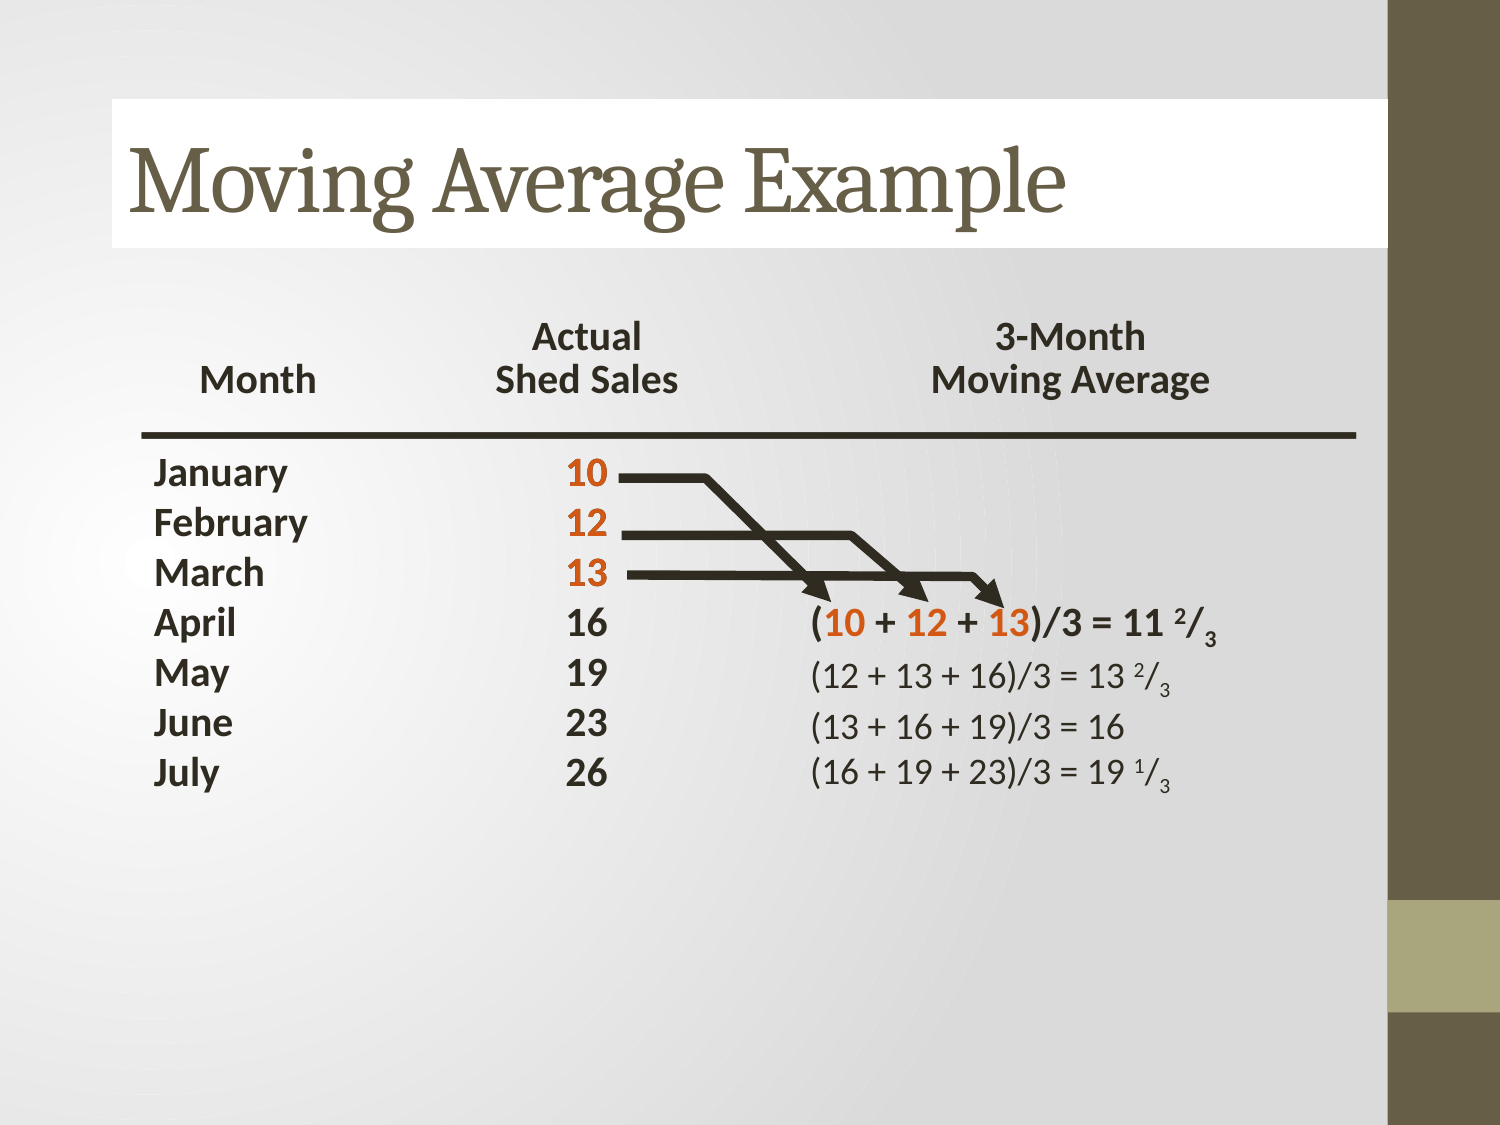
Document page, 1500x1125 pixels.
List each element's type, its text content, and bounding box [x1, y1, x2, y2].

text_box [138, 437, 1360, 656]
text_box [138, 659, 1360, 807]
title Moving Average Example [112, 99, 1388, 248]
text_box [138, 308, 1360, 434]
